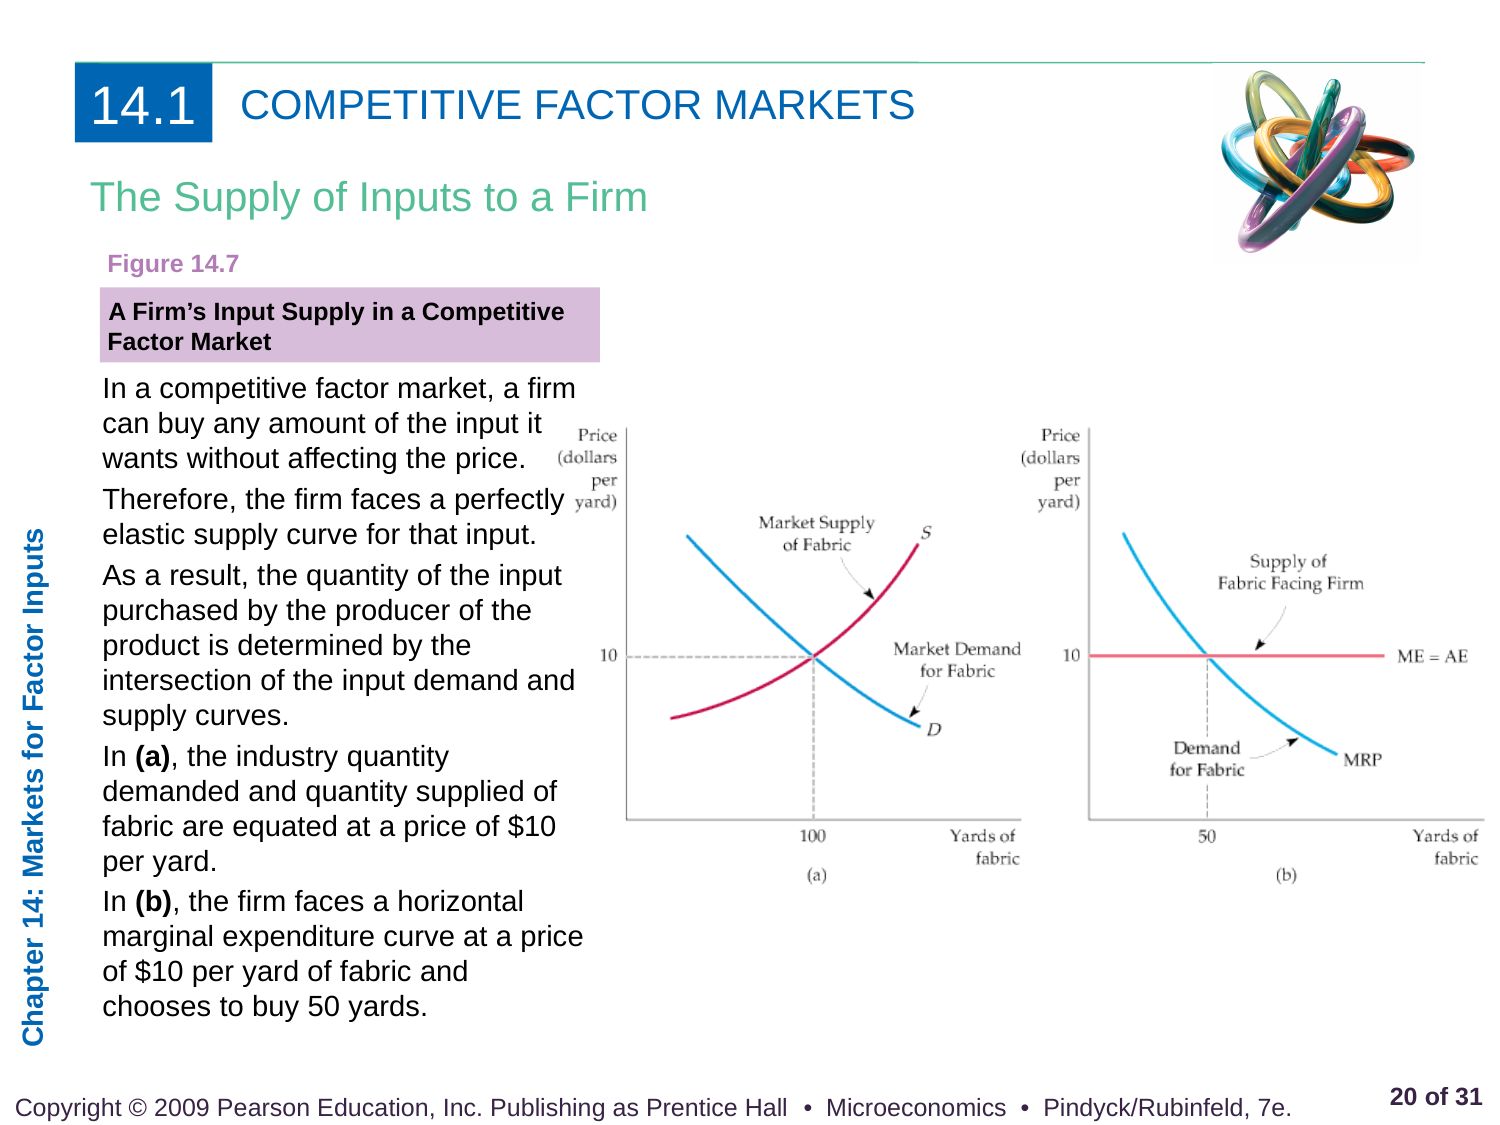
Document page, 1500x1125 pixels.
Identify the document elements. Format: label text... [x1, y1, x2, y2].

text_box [74, 62, 1213, 143]
picture [1212, 63, 1422, 263]
text_box The Supply of Inputs to a Firm [74, 162, 900, 225]
text_box A Firm’s Input Supply in a Competitive Factor Market [99, 287, 600, 362]
text_box Figure 14.7 [99, 237, 275, 288]
text_box In a competitive factor market, a firm can buy any amount of the input it wants without affecting the price. Therefore, the firm faces a perfectly elastic supply curve for that input. As a result, the quantity of the input purchased by the producer of the product is determined by the intersection of the input demand and supply curves. In (a), the industry quantity demanded and quantity supplied of fabric are equated at a price of $10 per yard. In (b), the firm faces a horizontal marginal expenditure curve at a price of $10 per yard of fabric and chooses to buy 50 yards. [87, 362, 600, 1038]
picture [543, 399, 1500, 915]
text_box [1420, 62, 1426, 69]
